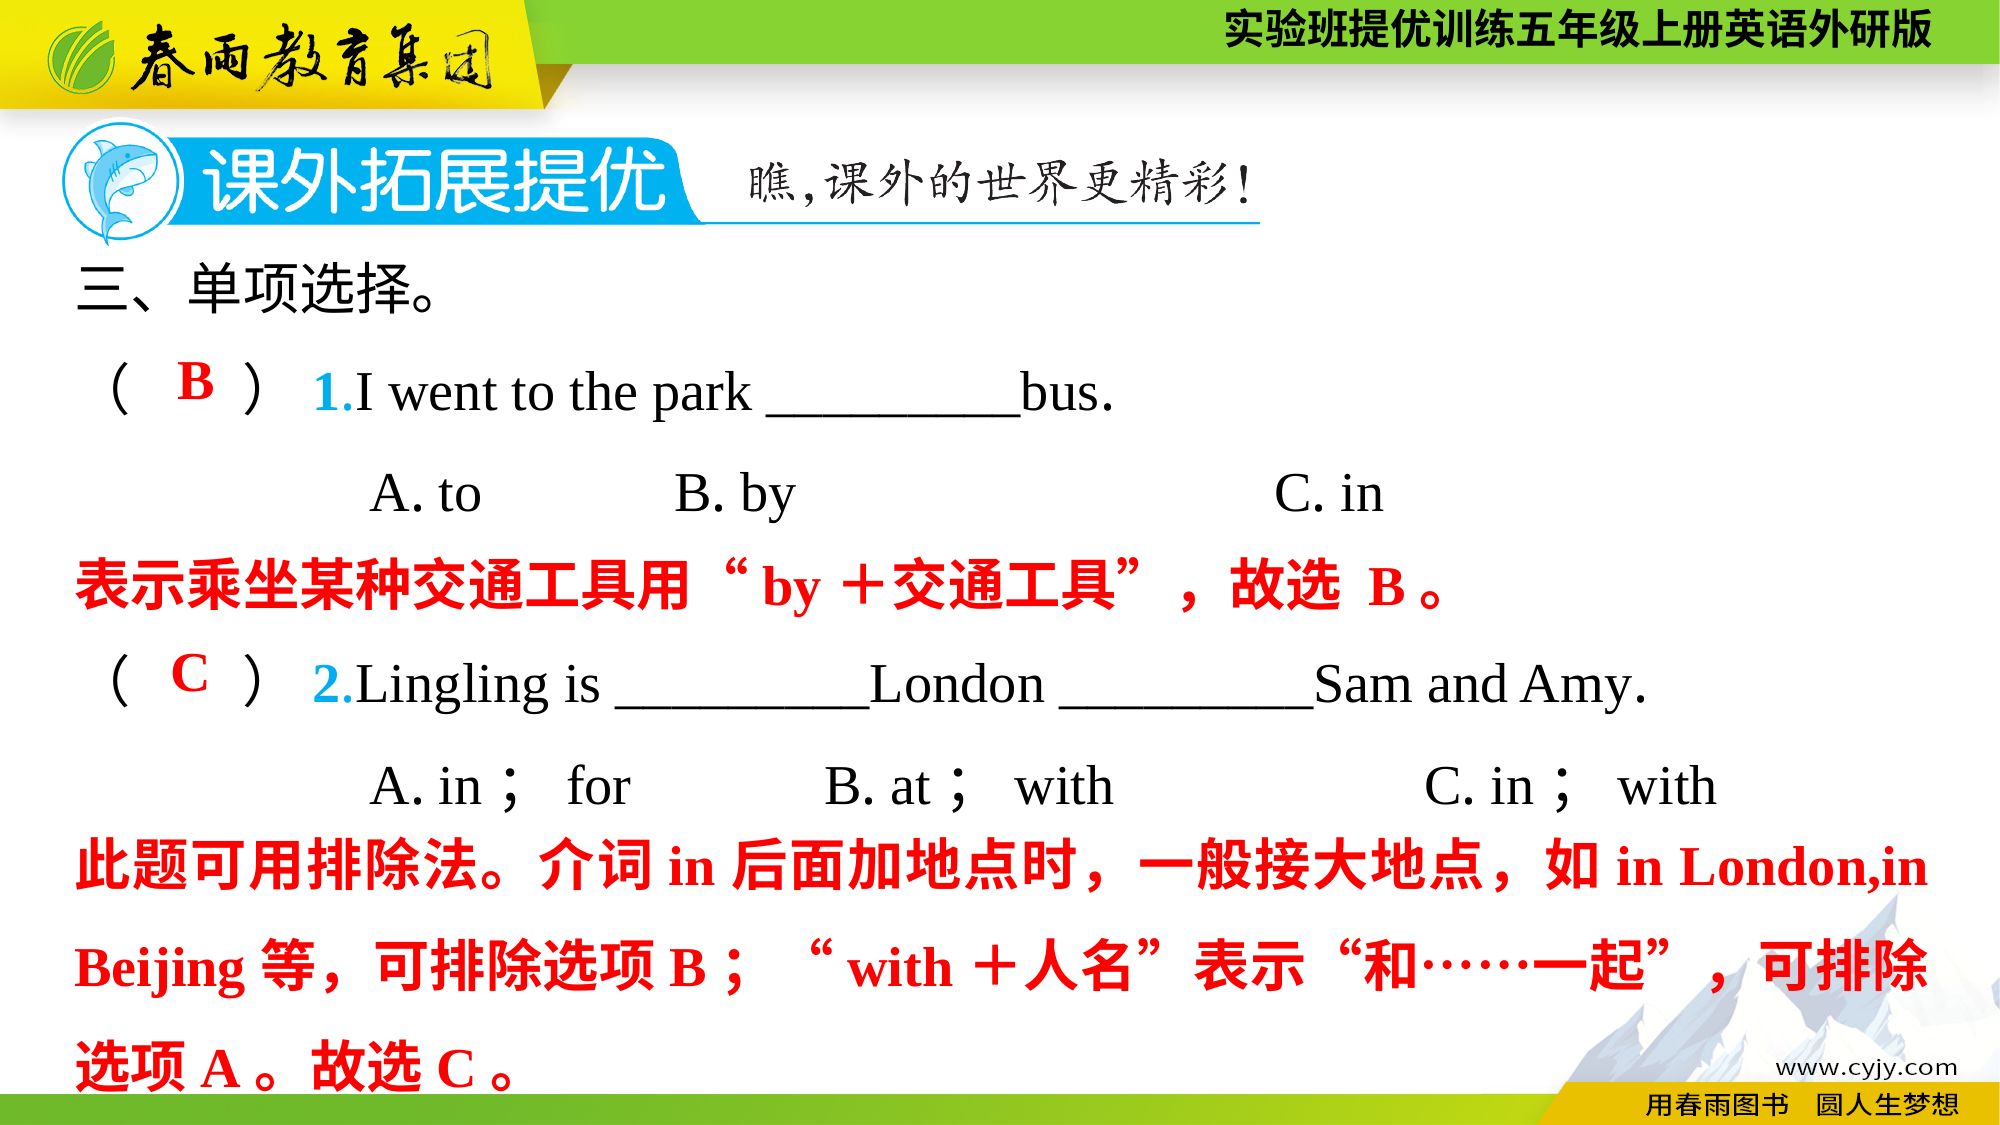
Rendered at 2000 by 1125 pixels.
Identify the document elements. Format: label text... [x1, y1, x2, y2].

text_box C [155, 628, 226, 711]
text_box 表示乘坐某种交通工具用“by＋交通工具”，故选 B。 [59, 508, 1944, 625]
list 三、单项选择。 （ ）1.I went to the park _________bus. A. to B. by C. in （ ）2.Lingling is _________London _________Sam and Amy. A. in；for B. at；with C. in；with [59, 211, 1944, 508]
text_box 此题可用排除法。介词in后面加地点时，一般接大地点，如in London,in Beijing等，可排除选项B；“with＋人名”表示“和……一起”，可排除选项A。故选C。 [59, 787, 1944, 1107]
picture [0, 0, 2000, 1125]
text_box B [162, 335, 230, 418]
list 三、单项选择。 （ ）1.I went to the park _________bus. A. to B. by C. in （ ）2.Lingling is _________London _________Sam and Amy. A. in；for B. at；with C. in；with [59, 625, 1944, 787]
